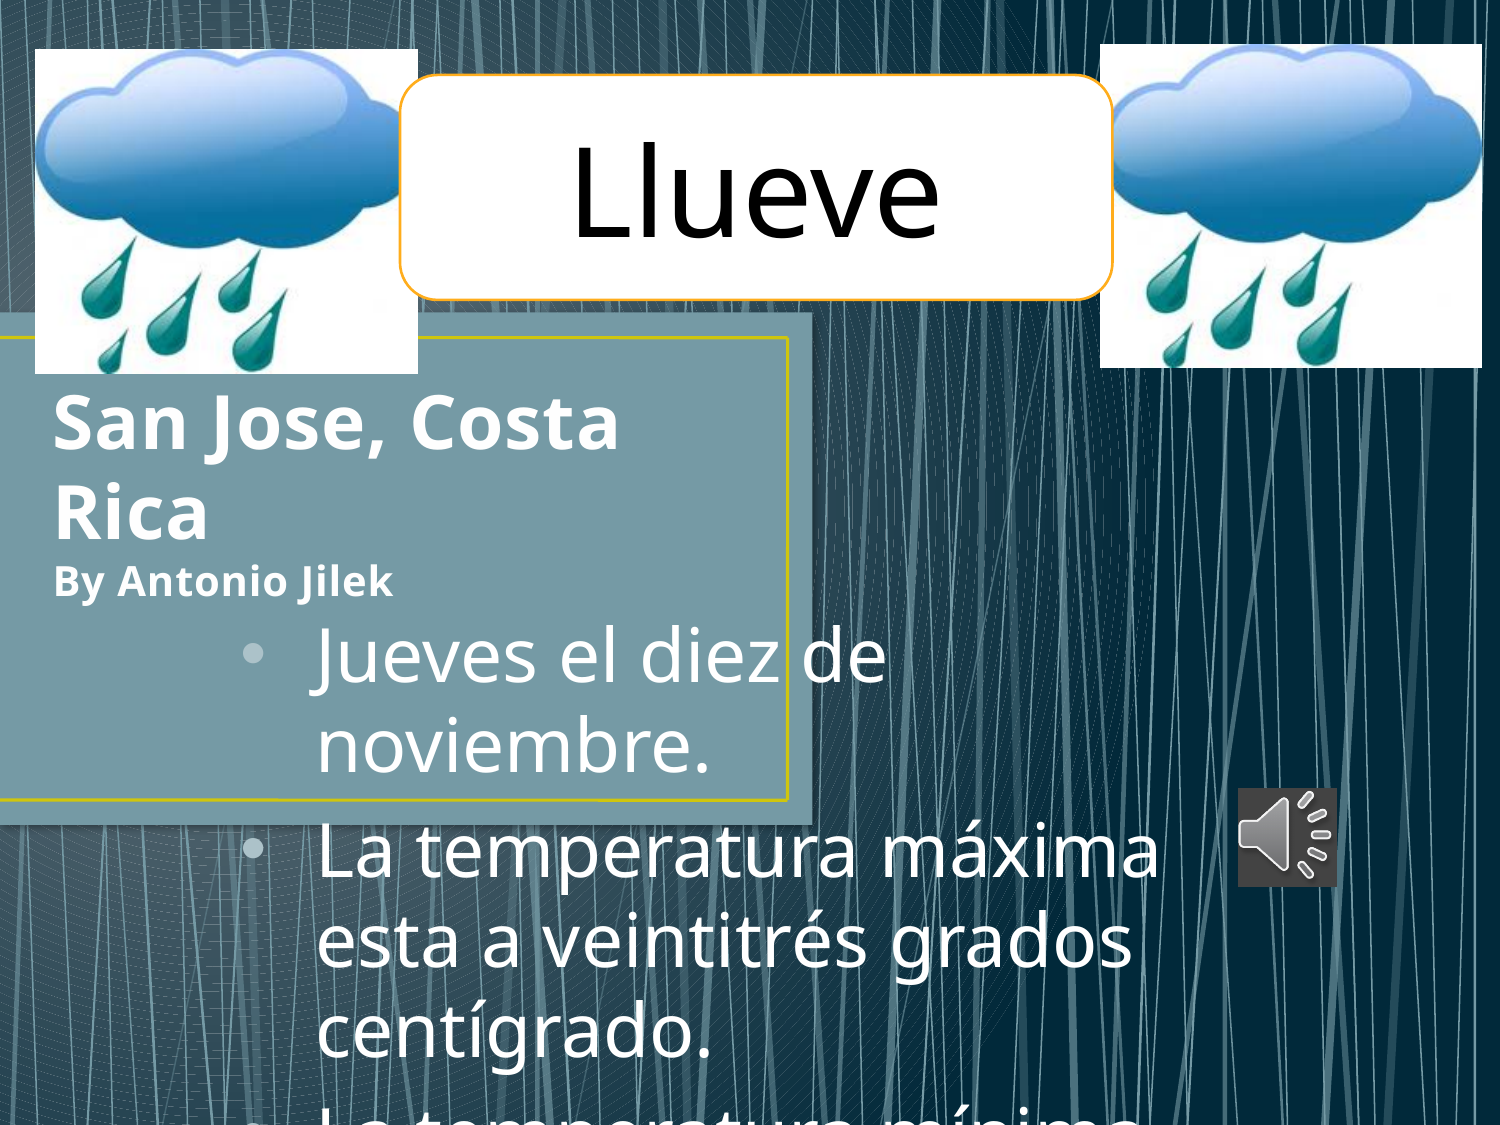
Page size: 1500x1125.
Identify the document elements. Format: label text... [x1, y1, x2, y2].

picture [1111, 374, 1120, 383]
picture [1239, 787, 1338, 888]
picture [35, 49, 418, 374]
picture [955, 1108, 961, 1116]
picture [1099, 44, 1482, 368]
title San Jose, Costa Rica By Antonio Jilek [37, 349, 763, 612]
text_box Llueve [425, 73, 1092, 302]
subtitle Jueves el diez de noviembre. La temperatura máxima esta a veintitrés grados centígrado. La temperatura mínima esta a trece grados centígrado. [225, 600, 1275, 1088]
